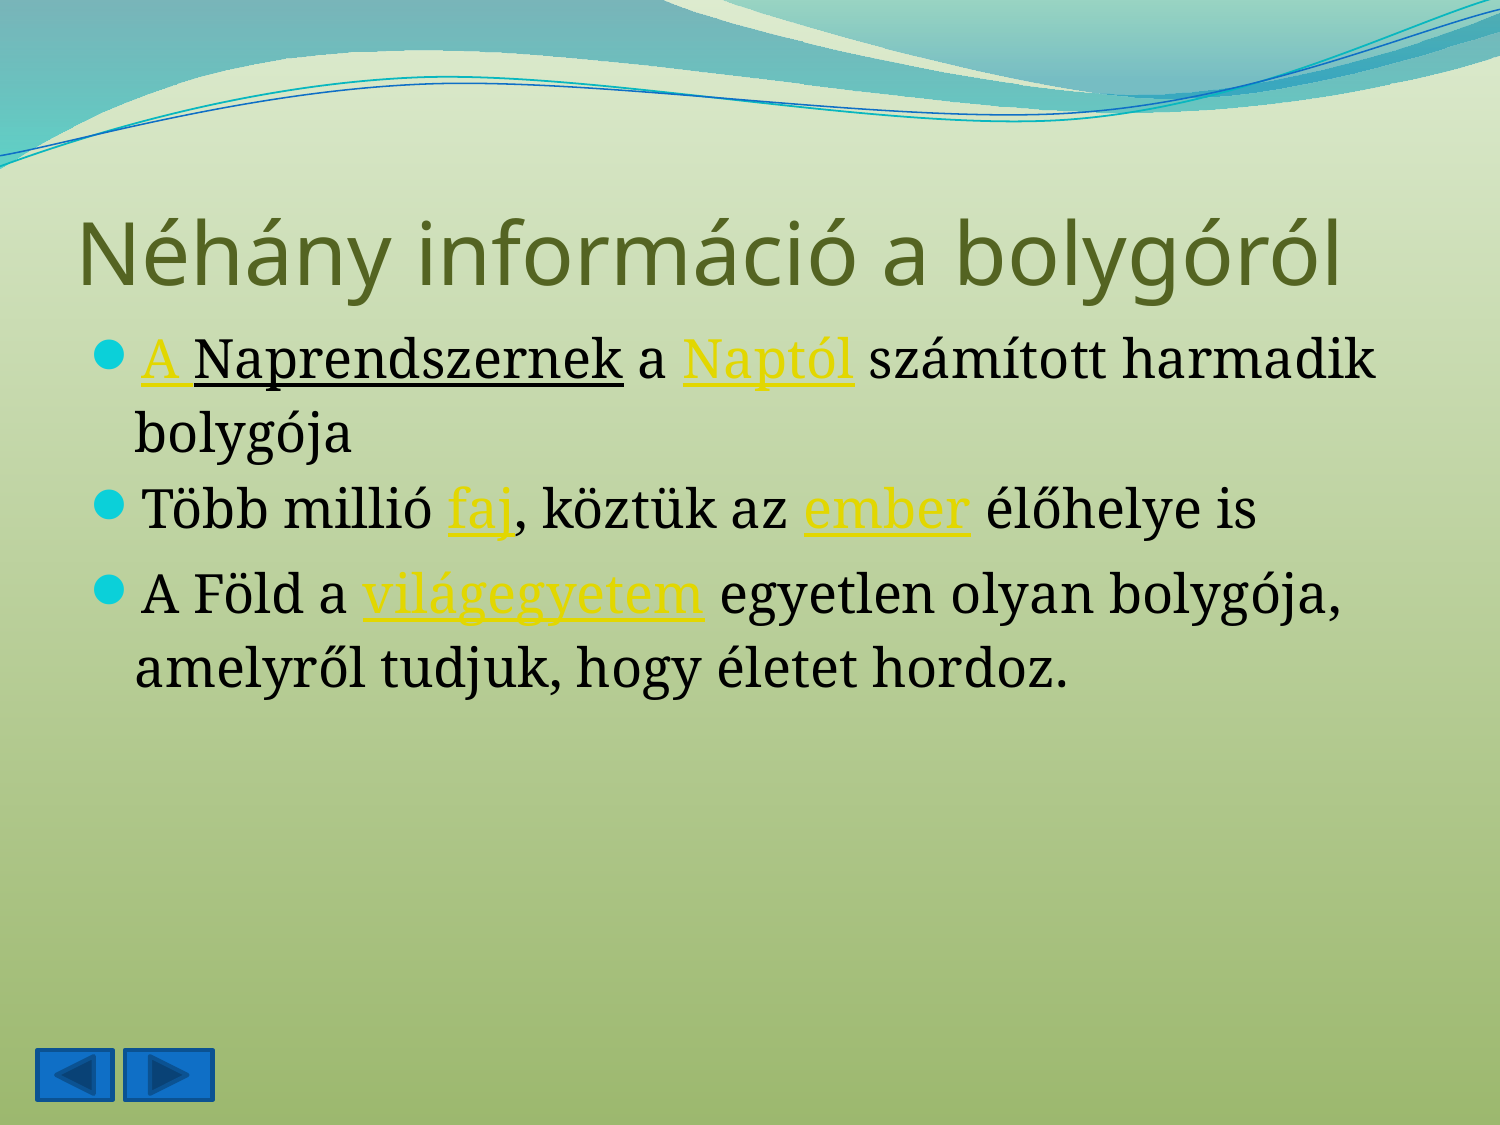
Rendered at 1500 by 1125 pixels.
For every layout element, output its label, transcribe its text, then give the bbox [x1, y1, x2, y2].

text_box [123, 1048, 215, 1102]
text_box [35, 1048, 115, 1102]
list A Naprendszernek a Naptól számított harmadik bolygója Több millió faj, köztük az ember élőhelye is A Föld a világegyetem egyetlen olyan bolygója, amelyről tudjuk, hogy életet hordoz. [75, 317, 1425, 1038]
title Néhány információ a bolygóról [75, 115, 1425, 303]
